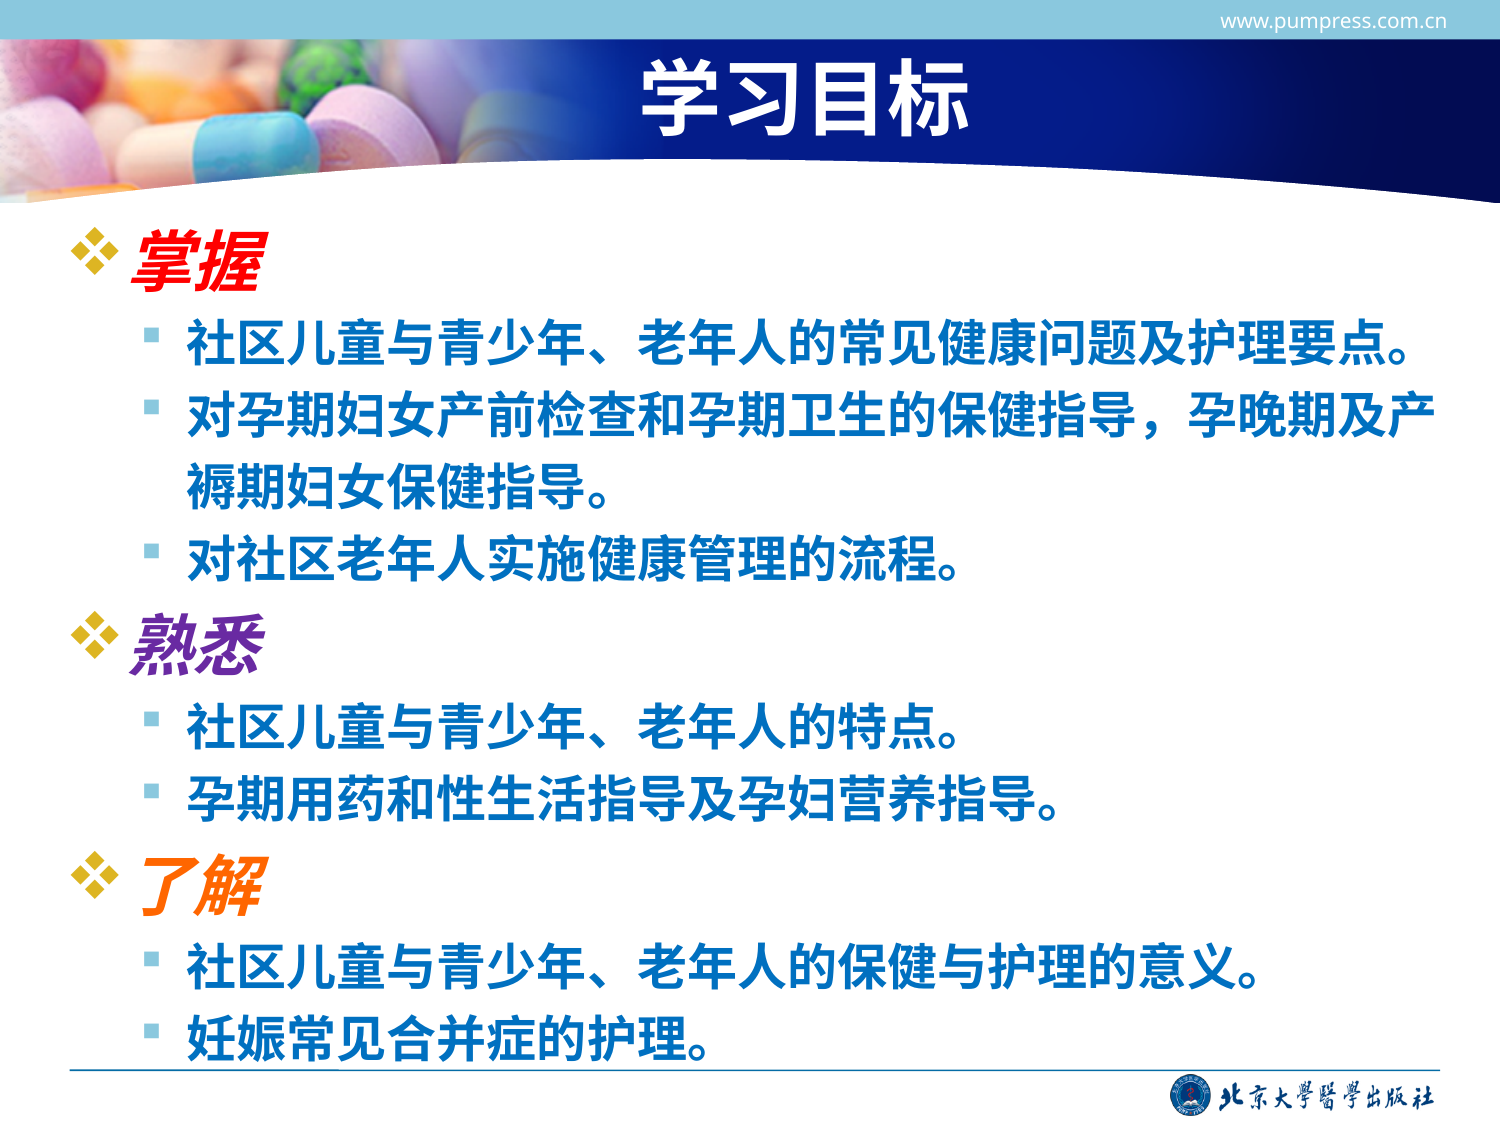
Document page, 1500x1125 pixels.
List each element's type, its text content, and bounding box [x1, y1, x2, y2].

picture [1170, 1074, 1436, 1118]
title 学习目标 [0, 42, 987, 150]
slide_number www.pumpress.com.cn [1024, 0, 1463, 38]
list 掌握 社区儿童与青少年、老年人的常见健康问题及护理要点。 对孕期妇女产前检查和孕期卫生的保健指导，孕晚期及产褥期妇女保健指导。 对社区老年人实施健康管理的流程。 熟悉 社区儿童与青少年、老年人的特点。 孕期用药和性生活指导及孕妇营养指导。 了解 社区儿童与青少年、老年人的保健与护理的意义。 妊娠常见合并症的护理。 [49, 196, 1471, 1071]
picture [0, 40, 1500, 203]
